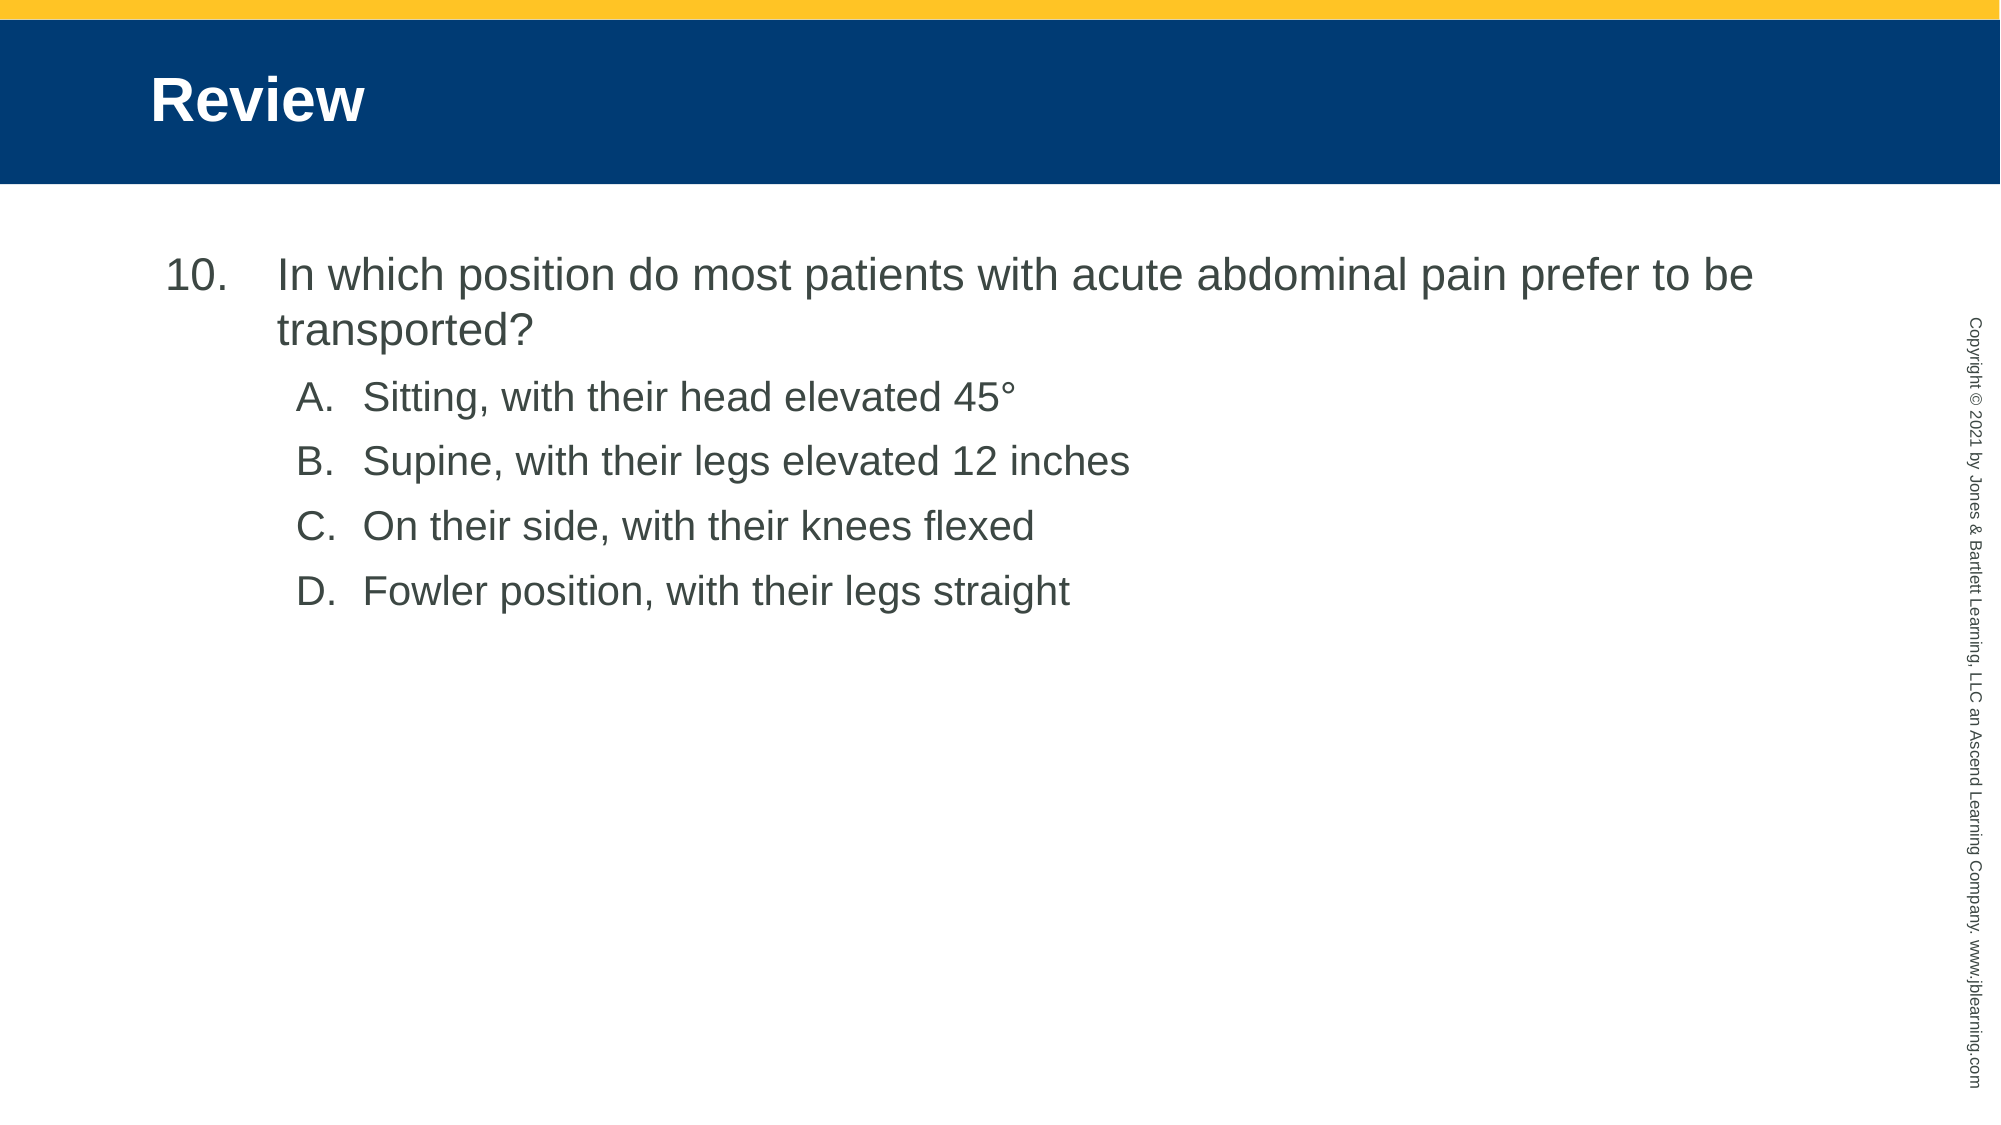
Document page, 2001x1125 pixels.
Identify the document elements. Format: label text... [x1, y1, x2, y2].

title Review [0, 19, 2000, 185]
list In which position do most patients with acute abdominal pain prefer to be transported? Sitting, with their head elevated 45° Supine, with their legs elevated 12 inches On their side, with their knees flexed Fowler position, with their legs straight [150, 237, 1850, 1025]
